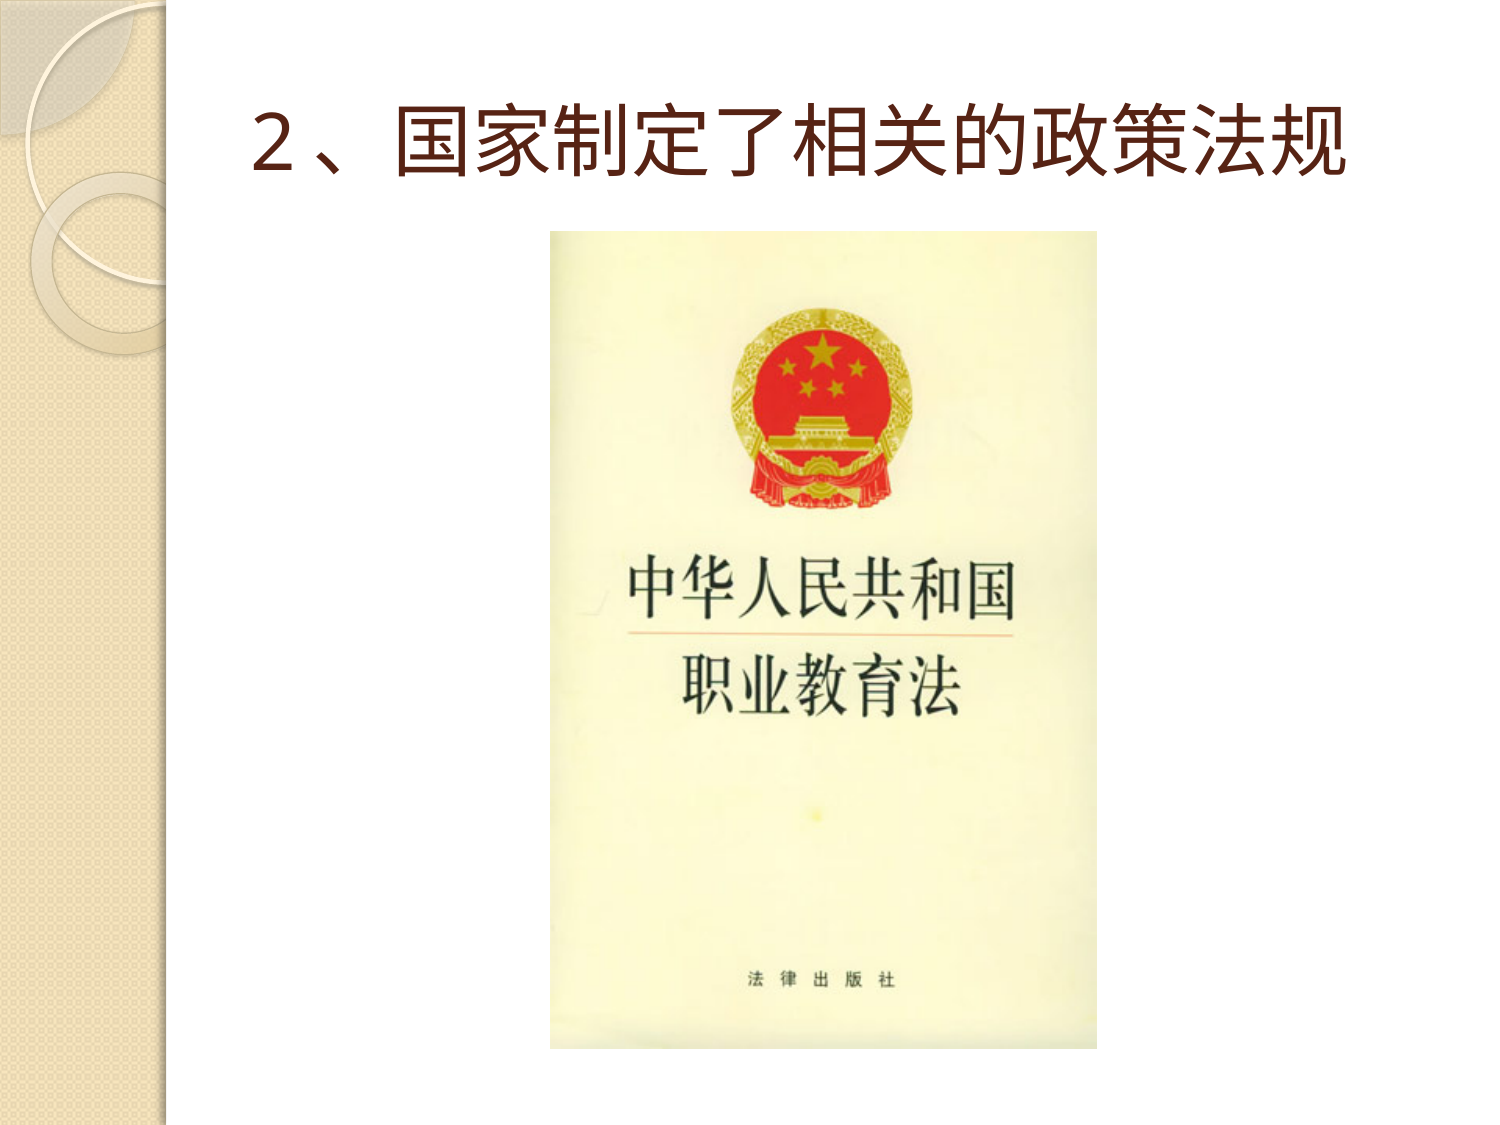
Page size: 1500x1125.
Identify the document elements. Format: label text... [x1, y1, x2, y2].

picture [549, 231, 1098, 1050]
title 2、国家制定了相关的政策法规 [235, 45, 1466, 233]
